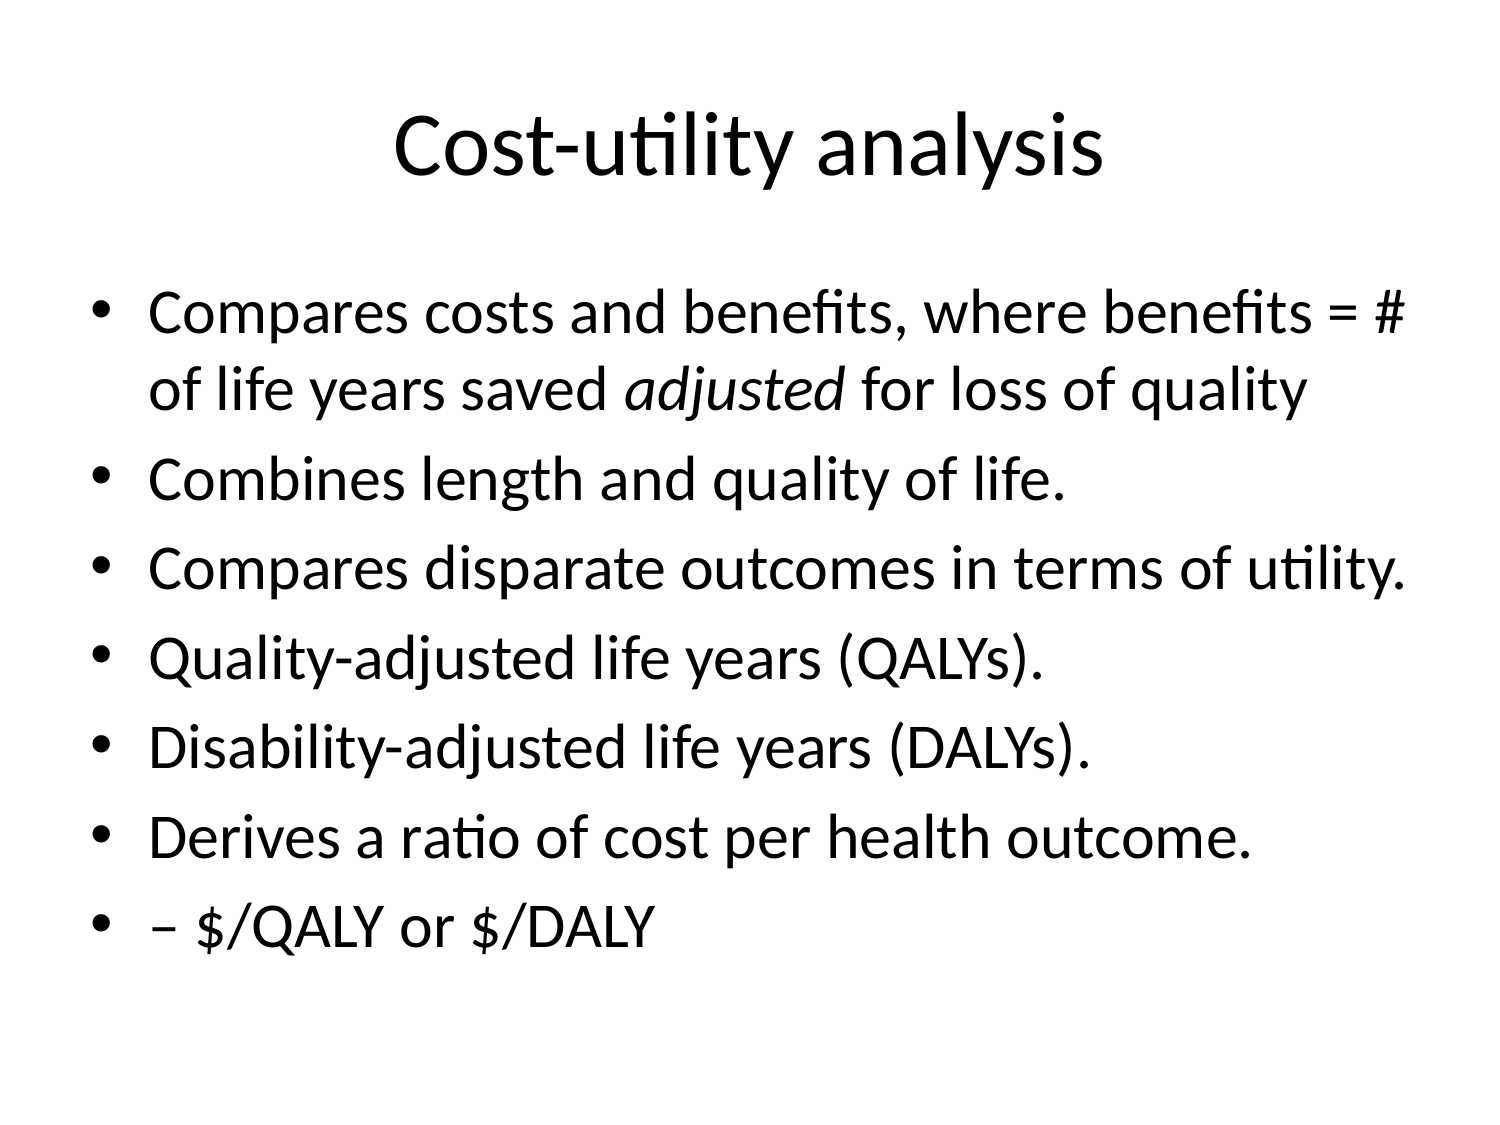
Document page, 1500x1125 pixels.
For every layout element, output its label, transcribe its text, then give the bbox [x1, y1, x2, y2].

list Compares costs and benefits, where benefits = # of life years saved adjusted for loss of quality Combines length and quality of life. Compares disparate outcomes in terms of utility. Quality-adjusted life years (QALYs). Disability-adjusted life years (DALYs). Derives a ratio of cost per health outcome. – $/QALY or $/DALY [75, 262, 1425, 1005]
title Cost-utility analysis [75, 45, 1425, 233]
